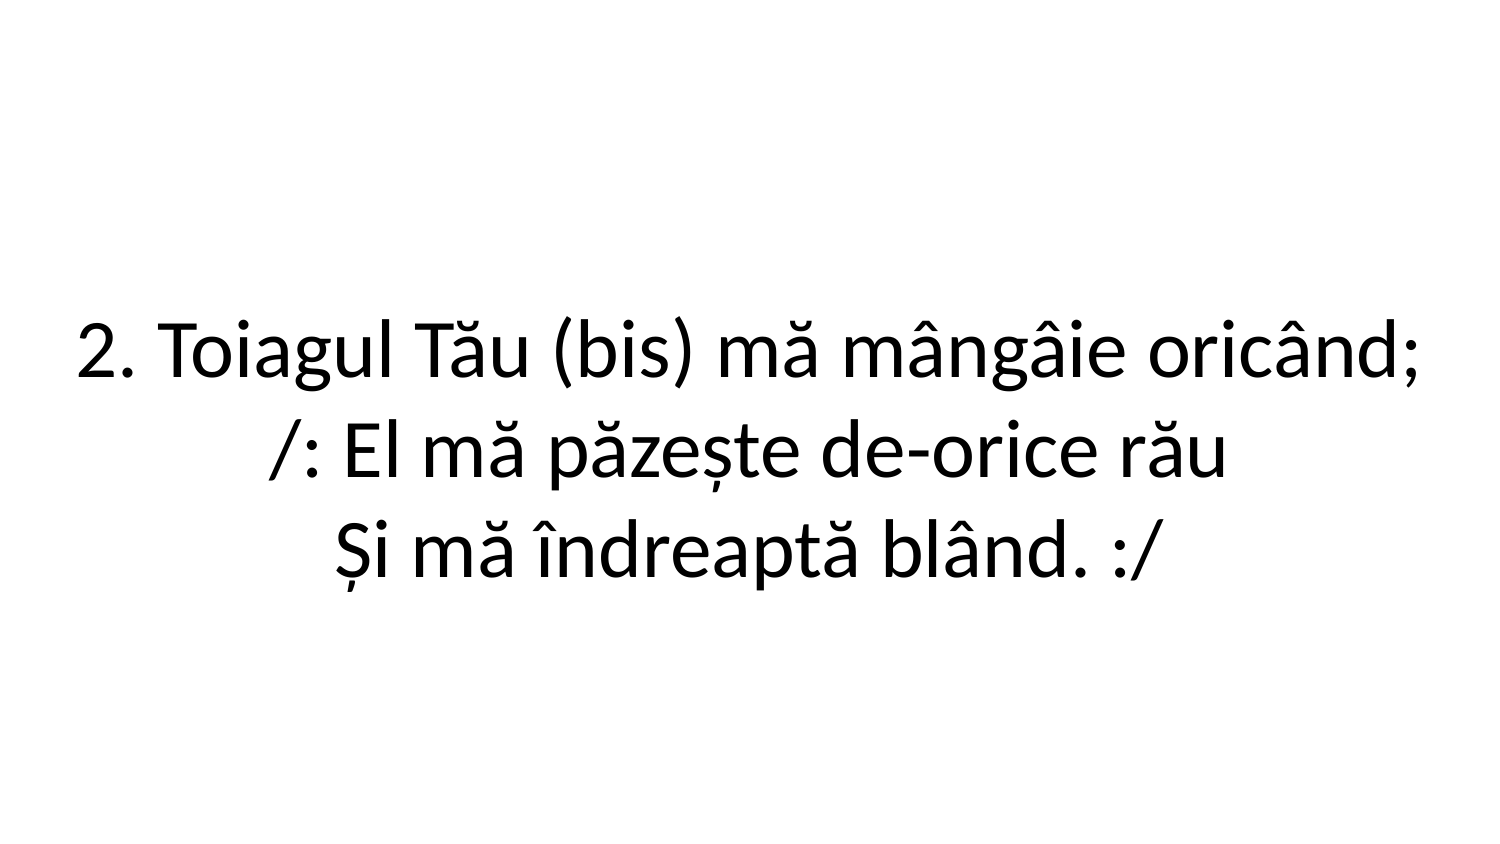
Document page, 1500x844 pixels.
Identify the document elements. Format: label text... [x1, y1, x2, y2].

text_box 2. Toiagul Tău (bis) mă mângâie oricând; /: El mă păzește de-orice rău Și mă îndreaptă blând. :/ [60, 242, 1440, 602]
